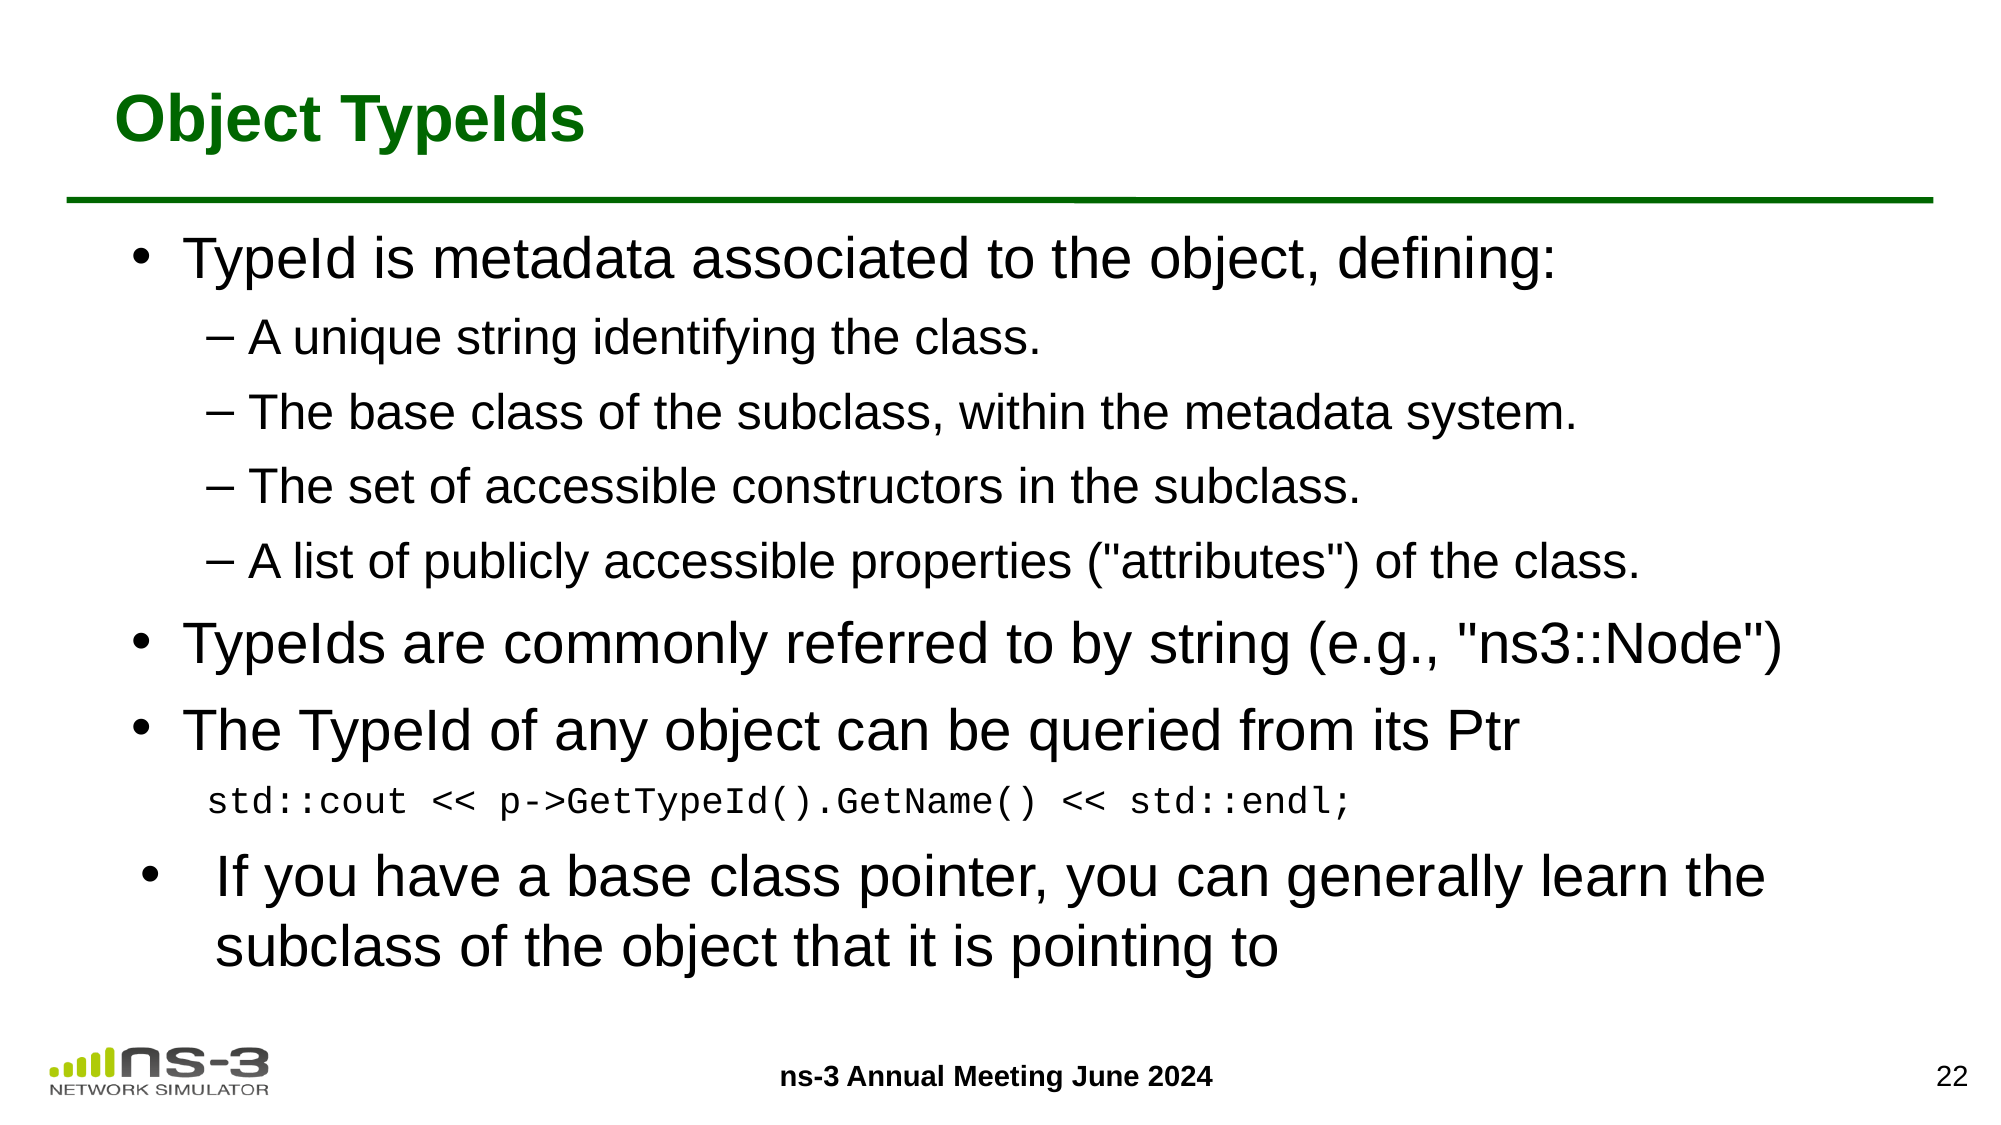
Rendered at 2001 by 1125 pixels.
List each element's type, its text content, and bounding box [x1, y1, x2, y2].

picture [33, 1017, 284, 1125]
title Object TypeIds [99, 44, 1894, 186]
footer ns-3 Annual Meeting June 2024 [683, 1049, 1310, 1125]
slide_number 22 [1523, 1049, 1984, 1125]
list TypeId is metadata associated to the object, defining: A unique string identifying the class. The base class of the subclass, within the metadata system. The set of accessible constructors in the subclass. A list of publicly accessible properties ("attributes") of the class. TypeIds are commonly referred to by string (e.g., "ns3::Node") The TypeId of any object can be queried from its Ptr std::cout << p->GetTypeId().GetName() << std::endl; If you have a base class pointer, you can generally learn the subclass of the object that it is pointing to [116, 212, 1910, 1012]
